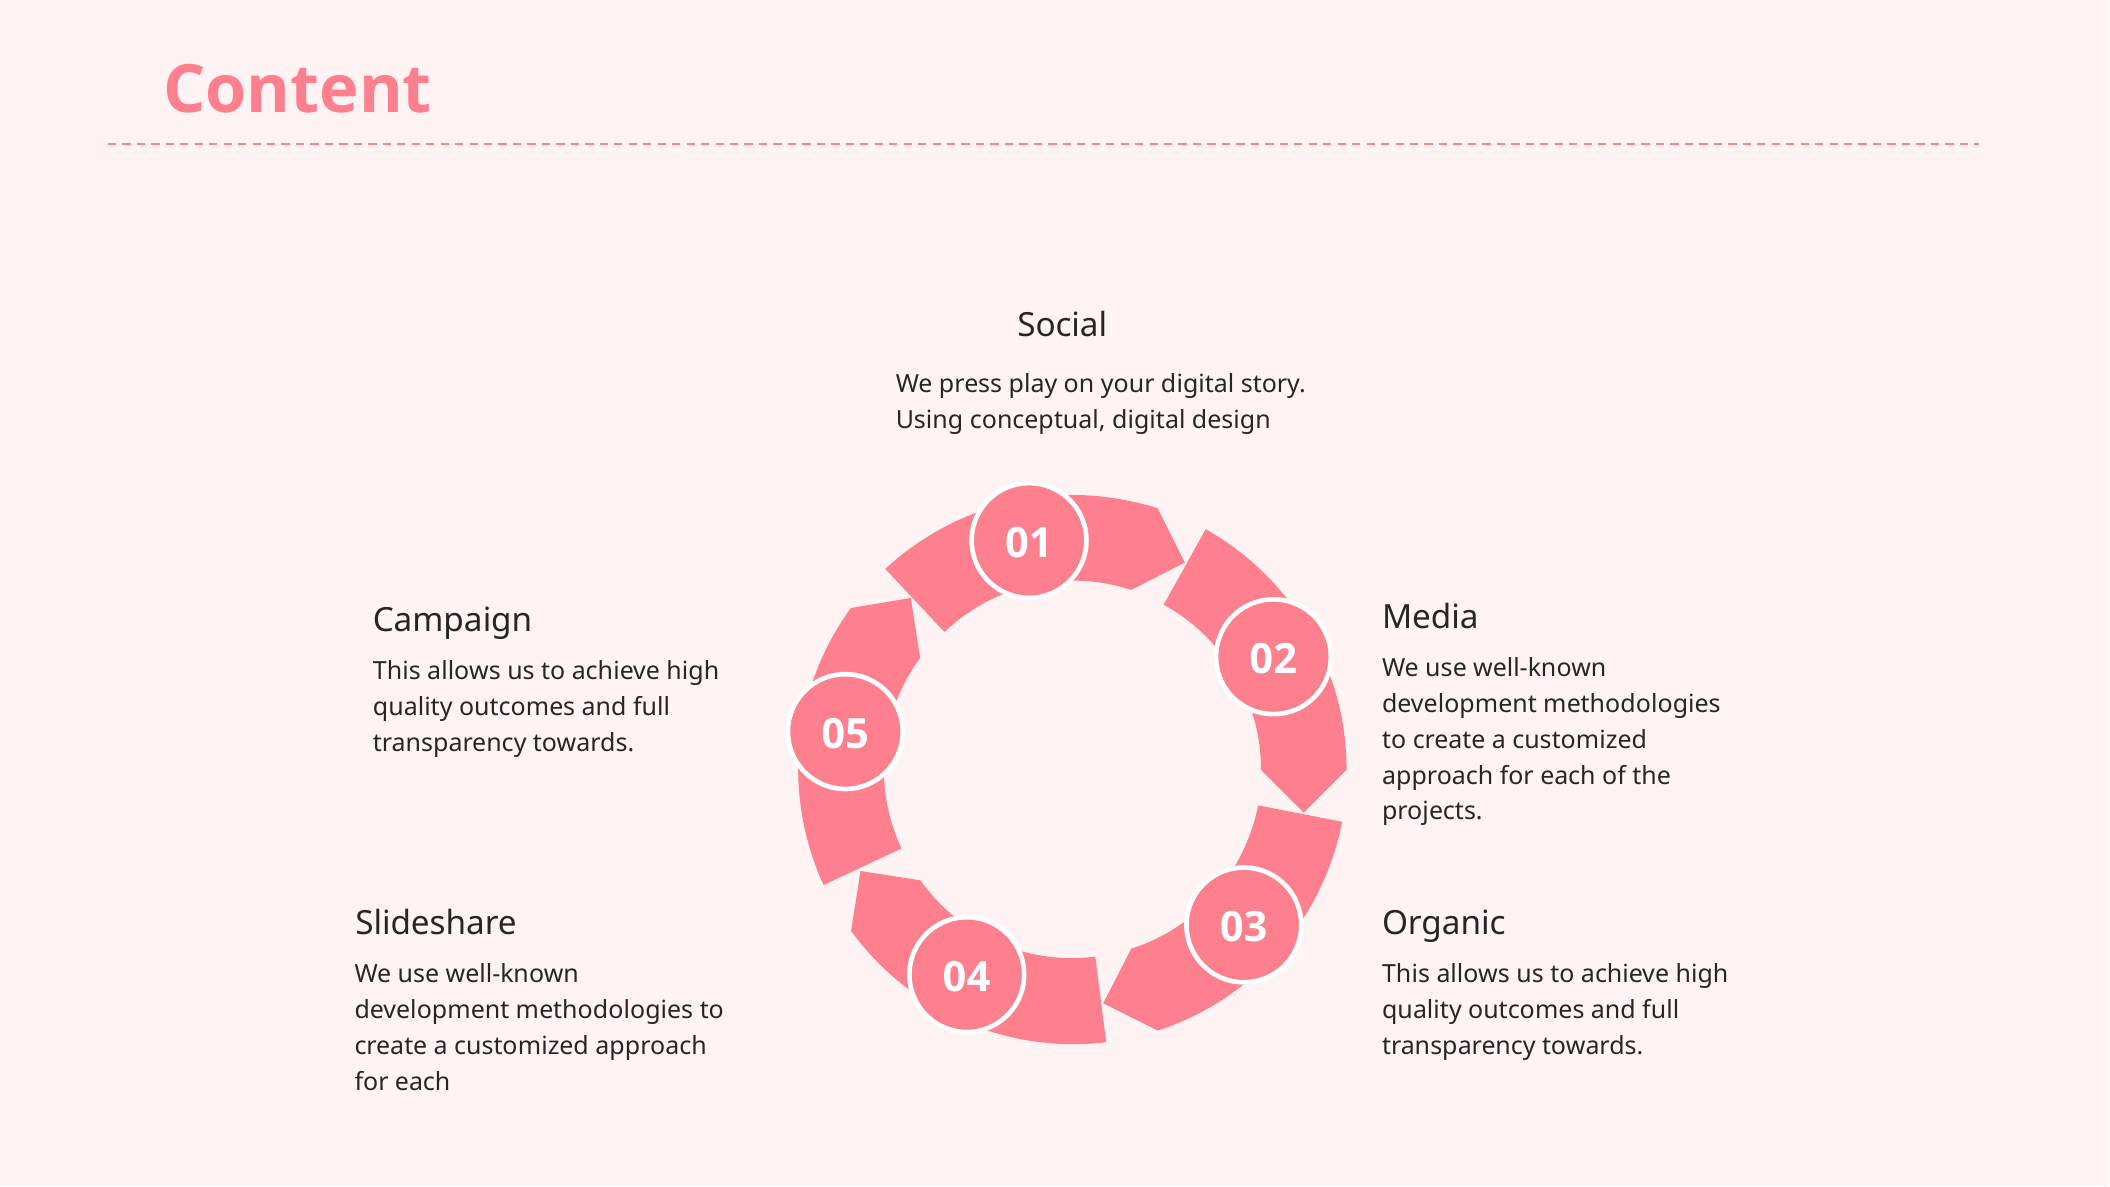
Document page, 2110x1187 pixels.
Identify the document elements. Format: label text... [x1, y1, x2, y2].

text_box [295, 286, 1811, 1054]
text_box Content [147, 37, 448, 134]
